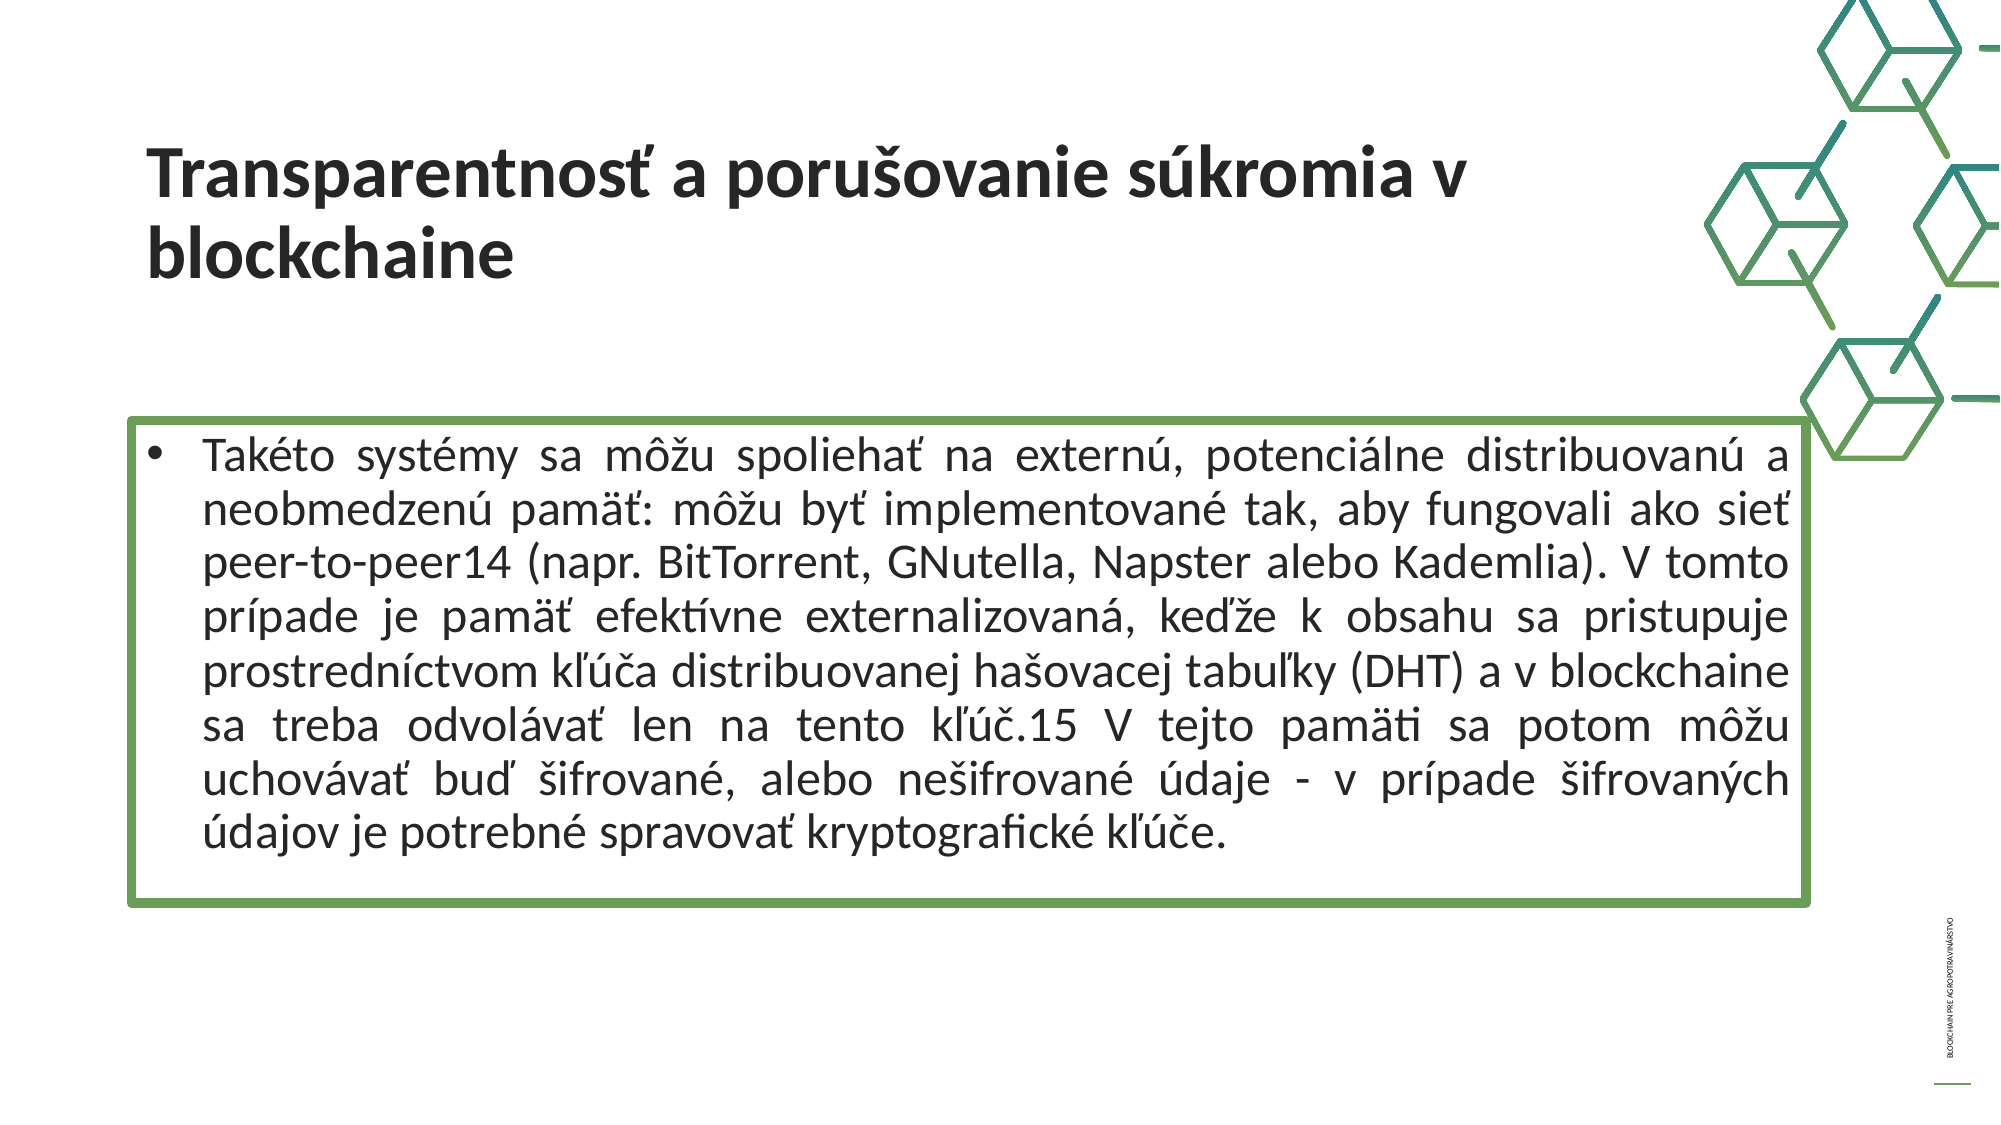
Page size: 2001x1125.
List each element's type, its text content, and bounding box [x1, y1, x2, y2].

list Transparentnosť a porušovanie súkromia v blockchaine [130, 124, 1698, 257]
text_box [1703, 0, 2000, 462]
list Takéto systémy sa môžu spoliehať na externú, potenciálne distribuovanú a neobmedzenú pamäť: môžu byť implementované tak, aby fungovali ako sieť peer-to-peer14 (napr. BitTorrent, GNutella, Napster alebo Kademlia). V tomto prípade je pamäť efektívne externalizovaná, keďže k obsahu sa pristupuje prostredníctvom kľúča distribuovanej hašovacej tabuľky (DHT) a v blockchaine sa treba odvolávať len na tento kľúč.15 V tejto pamäti sa potom môžu uchovávať buď šifrované, alebo nešifrované údaje - v prípade šifrovaných údajov je potrebné spravovať kryptografické kľúče. [131, 420, 1807, 903]
